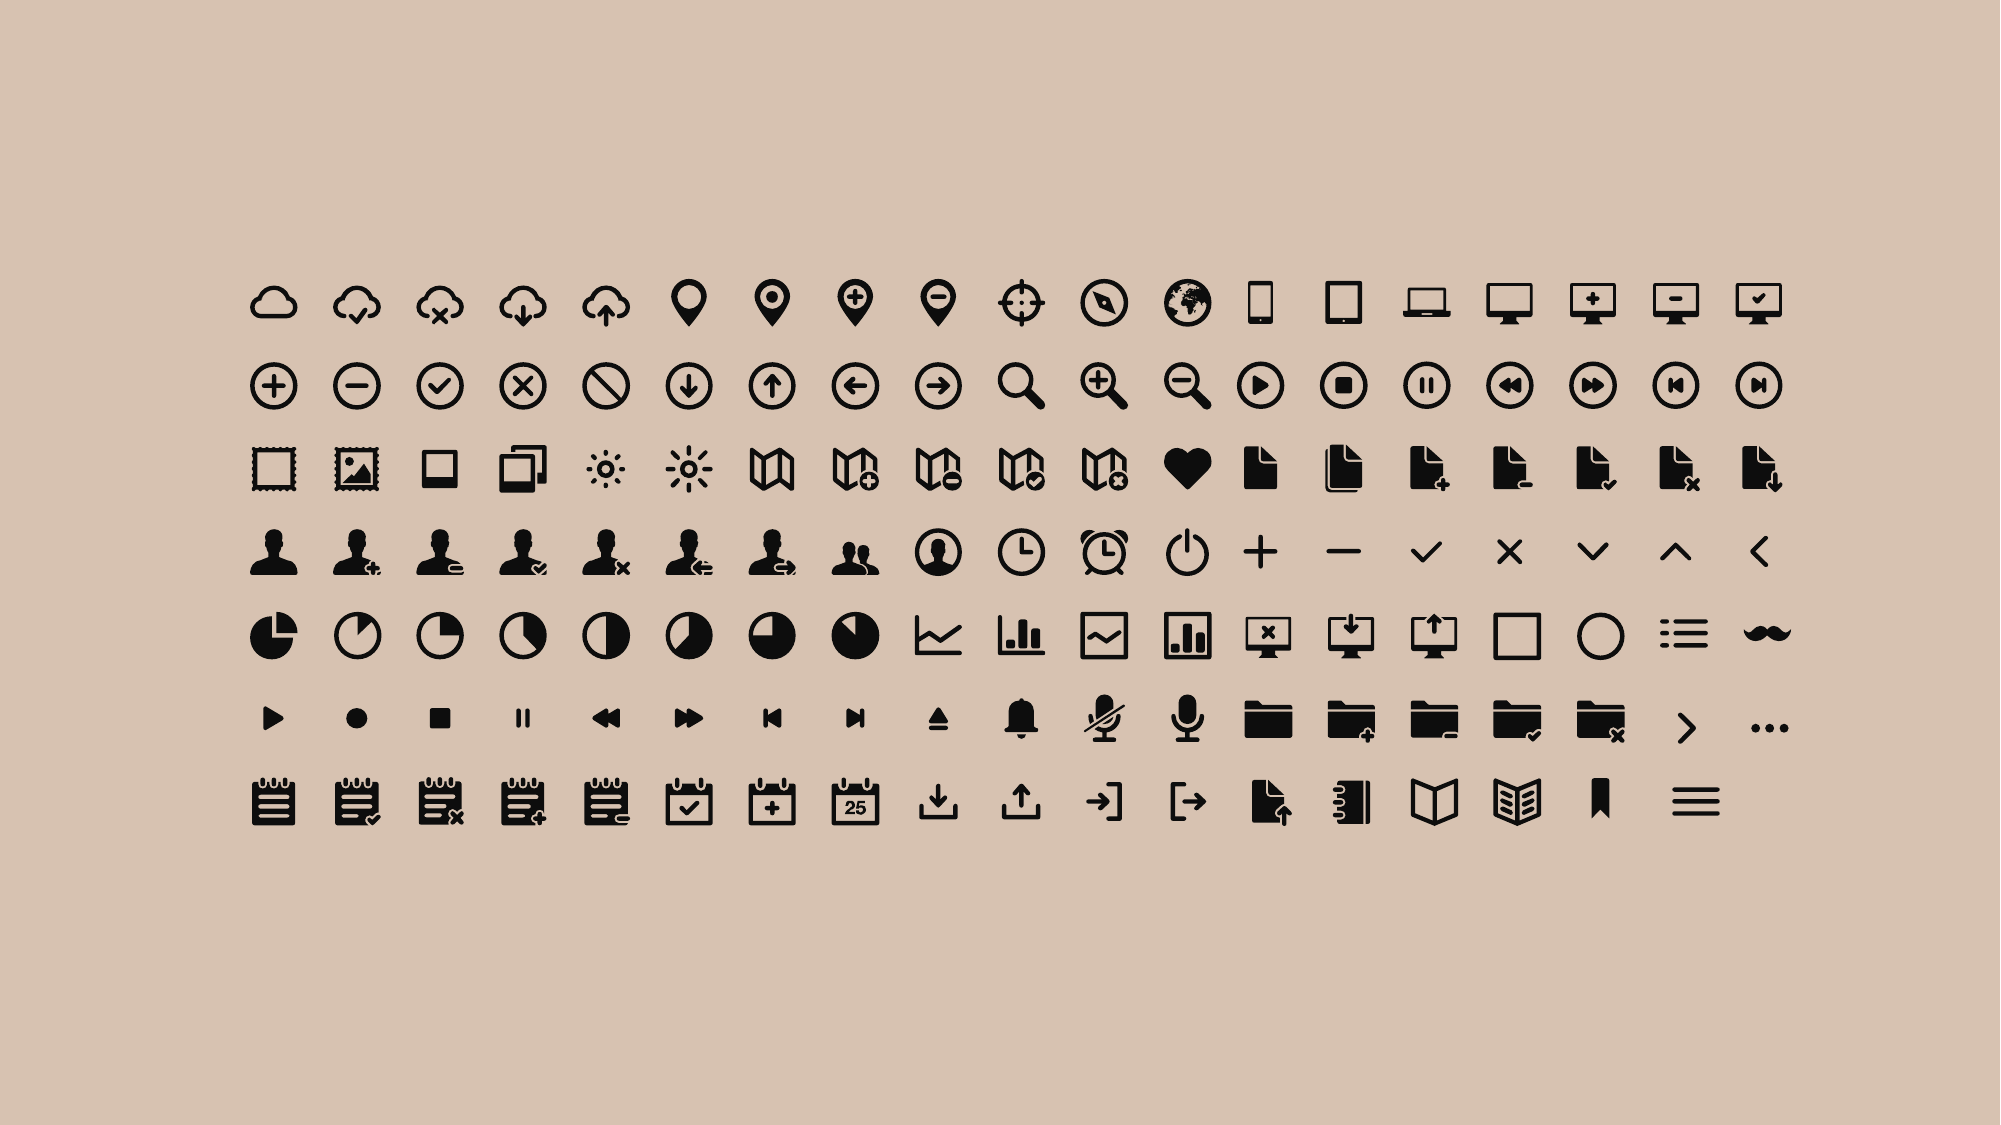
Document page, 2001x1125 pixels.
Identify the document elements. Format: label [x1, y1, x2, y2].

text_box [1765, 723, 1775, 733]
text_box [1164, 447, 1212, 490]
text_box [1106, 782, 1122, 821]
text_box [1576, 446, 1617, 491]
text_box [499, 454, 536, 493]
text_box [251, 446, 297, 492]
text_box [416, 362, 464, 410]
text_box [915, 447, 962, 491]
text_box [348, 307, 368, 325]
text_box [614, 478, 621, 484]
text_box [592, 708, 620, 728]
text_box [1243, 534, 1278, 569]
text_box [1486, 283, 1533, 325]
text_box [665, 529, 713, 575]
text_box [1244, 711, 1293, 738]
text_box [263, 706, 284, 731]
text_box [831, 611, 880, 660]
text_box [686, 445, 692, 456]
text_box [1569, 361, 1617, 409]
text_box [670, 478, 680, 488]
text_box [603, 449, 609, 456]
text_box [1017, 734, 1026, 739]
text_box [1245, 616, 1292, 658]
text_box [1332, 780, 1364, 824]
text_box [665, 466, 676, 472]
text_box [614, 454, 621, 461]
text_box [841, 777, 846, 789]
text_box [665, 611, 713, 660]
text_box [928, 707, 949, 724]
text_box [334, 446, 380, 492]
text_box [1326, 548, 1362, 554]
text_box [686, 482, 692, 493]
text_box [1591, 778, 1610, 819]
text_box [1178, 694, 1197, 725]
text_box [1577, 700, 1625, 710]
text_box [1410, 778, 1459, 827]
text_box [1365, 780, 1371, 824]
text_box [1004, 698, 1039, 733]
text_box [334, 611, 382, 660]
text_box [997, 528, 1046, 577]
text_box [603, 482, 609, 489]
text_box [1410, 541, 1442, 563]
text_box [831, 783, 880, 826]
text_box [748, 529, 796, 575]
text_box [1343, 613, 1359, 634]
text_box [1779, 723, 1789, 733]
text_box [1677, 712, 1696, 744]
text_box [671, 278, 707, 327]
text_box [832, 447, 879, 491]
text_box [846, 708, 865, 728]
text_box [1083, 694, 1126, 742]
text_box [919, 803, 958, 820]
text_box [590, 454, 597, 461]
text_box [1652, 361, 1700, 409]
text_box [929, 783, 948, 808]
text_box [596, 460, 615, 479]
text_box [582, 529, 631, 575]
text_box [1171, 713, 1205, 742]
text_box [675, 777, 680, 789]
text_box [333, 285, 381, 319]
text_box [697, 478, 708, 488]
text_box [333, 529, 381, 575]
text_box [1743, 625, 1792, 642]
text_box [831, 362, 880, 410]
text_box [1751, 723, 1761, 733]
text_box [250, 616, 294, 660]
text_box [1012, 783, 1031, 808]
text_box [501, 777, 547, 826]
text_box [1080, 611, 1129, 660]
text_box [665, 783, 713, 826]
text_box [1673, 630, 1708, 636]
text_box [1244, 446, 1278, 490]
text_box [999, 447, 1045, 491]
text_box [429, 708, 451, 729]
text_box [499, 611, 547, 660]
text_box [1653, 283, 1700, 325]
text_box [516, 708, 521, 728]
text_box [1327, 711, 1375, 743]
text_box [831, 541, 880, 575]
text_box [754, 278, 791, 327]
text_box [416, 611, 464, 660]
text_box [1410, 446, 1450, 492]
text_box [1673, 643, 1708, 648]
text_box [781, 777, 787, 789]
text_box [1577, 612, 1625, 661]
text_box [525, 708, 530, 728]
text_box [1660, 643, 1669, 648]
text_box [1410, 711, 1459, 739]
text_box [1735, 283, 1782, 325]
text_box [416, 285, 464, 319]
text_box [1672, 811, 1720, 816]
text_box [250, 529, 298, 575]
text_box [1325, 444, 1363, 493]
text_box [1493, 446, 1533, 490]
text_box [837, 278, 874, 327]
text_box [1493, 778, 1542, 827]
text_box [1660, 619, 1669, 624]
text_box [914, 362, 962, 410]
text_box [1170, 782, 1187, 821]
text_box [748, 611, 796, 660]
text_box [1252, 779, 1292, 827]
text_box [1750, 535, 1769, 567]
text_box [670, 450, 680, 461]
text_box [1493, 612, 1542, 661]
text_box [499, 362, 547, 410]
text_box [1327, 700, 1375, 710]
text_box [1236, 361, 1285, 409]
text_box [1182, 792, 1207, 811]
text_box [997, 278, 1046, 327]
text_box [1493, 700, 1542, 710]
text_box [749, 447, 795, 491]
text_box [679, 460, 698, 479]
text_box [665, 362, 713, 410]
text_box [250, 362, 298, 410]
text_box [1403, 287, 1451, 317]
text_box [914, 528, 962, 577]
text_box [914, 615, 962, 656]
text_box [1410, 700, 1459, 710]
text_box [748, 783, 796, 826]
text_box [1001, 803, 1041, 820]
text_box [1185, 528, 1190, 553]
text_box [590, 478, 597, 484]
text_box [1082, 447, 1129, 491]
text_box [1164, 278, 1212, 327]
text_box [582, 362, 631, 410]
text_box [335, 777, 381, 826]
text_box [748, 362, 796, 410]
text_box [416, 529, 464, 575]
text_box [511, 445, 547, 484]
text_box [1742, 446, 1783, 493]
text_box [702, 466, 713, 472]
text_box [1328, 617, 1375, 659]
text_box [276, 611, 298, 634]
text_box [418, 777, 464, 825]
text_box [1080, 362, 1129, 410]
text_box [1673, 619, 1708, 624]
text_box [1403, 361, 1451, 409]
text_box [346, 708, 368, 729]
text_box [698, 777, 704, 789]
text_box [757, 777, 763, 789]
text_box [928, 725, 949, 731]
text_box [1735, 361, 1783, 409]
text_box [763, 708, 782, 728]
text_box [1672, 787, 1720, 792]
text_box [584, 777, 631, 826]
text_box [1659, 446, 1700, 492]
text_box [1493, 711, 1542, 742]
text_box [1411, 613, 1458, 659]
text_box [1248, 280, 1273, 324]
text_box [1672, 799, 1720, 804]
text_box [250, 285, 298, 319]
text_box [1080, 529, 1129, 575]
text_box [997, 615, 1046, 656]
text_box [997, 362, 1046, 410]
text_box [1166, 534, 1209, 577]
text_box [1080, 278, 1129, 327]
text_box [674, 708, 704, 728]
text_box [1164, 362, 1212, 410]
text_box [1325, 280, 1363, 324]
text_box [582, 285, 631, 327]
text_box [431, 307, 449, 325]
text_box [499, 285, 547, 327]
text_box [1244, 700, 1293, 710]
text_box [1577, 711, 1625, 743]
text_box [499, 529, 547, 575]
text_box [252, 777, 296, 826]
text_box [1486, 361, 1534, 409]
text_box [1086, 792, 1110, 811]
text_box [1660, 542, 1692, 561]
text_box [1570, 283, 1616, 325]
text_box [697, 450, 708, 461]
text_box [582, 611, 631, 660]
text_box [1497, 539, 1523, 565]
text_box [421, 449, 458, 489]
text_box [1577, 542, 1609, 561]
text_box [1319, 361, 1368, 409]
text_box [1660, 630, 1669, 636]
text_box [1164, 611, 1212, 660]
text_box [920, 278, 957, 327]
text_box [333, 362, 381, 410]
text_box [864, 777, 870, 789]
